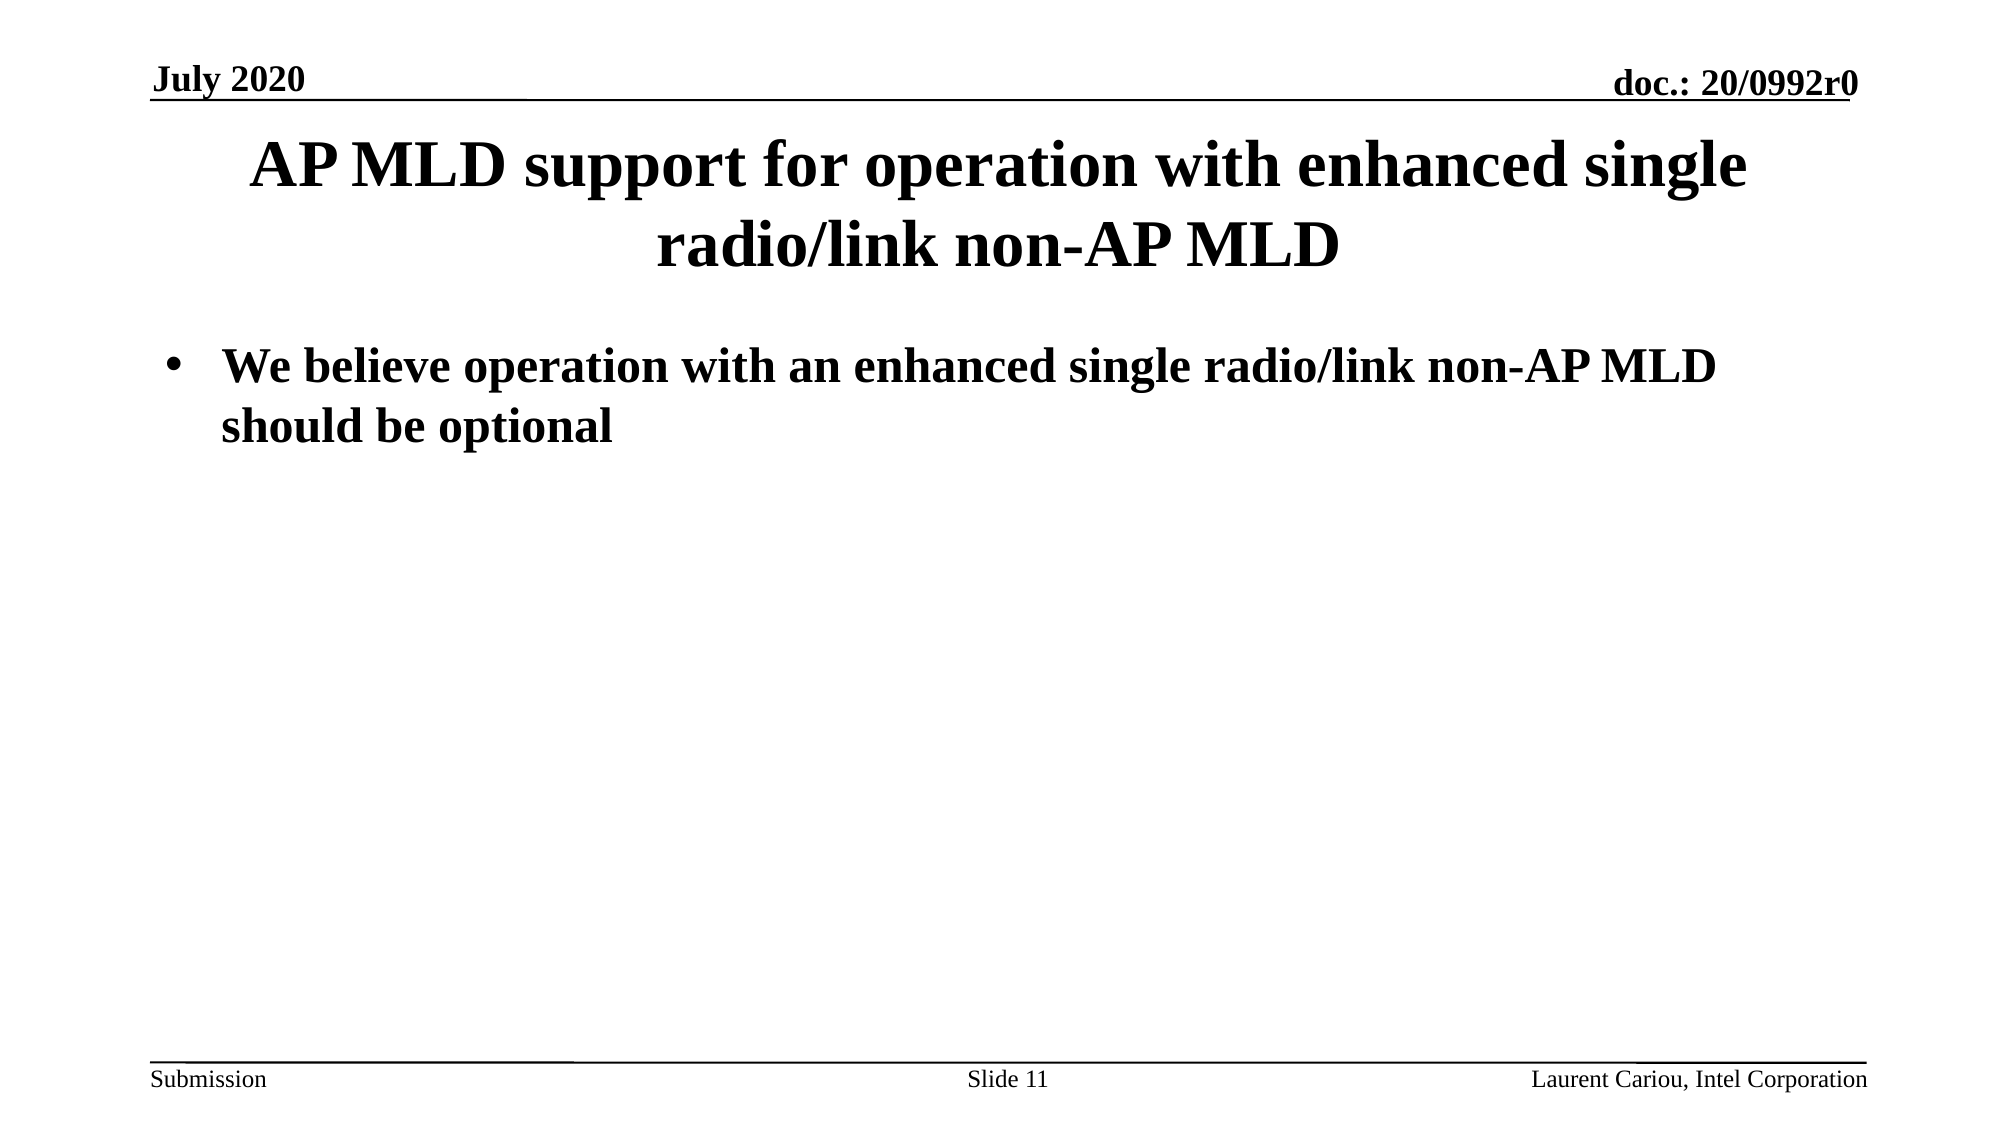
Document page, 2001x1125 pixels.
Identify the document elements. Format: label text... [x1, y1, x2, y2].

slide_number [152, 54, 563, 100]
list We believe operation with an enhanced single radio/link non-AP MLD should be optional [149, 325, 1850, 1001]
footer Laurent Cariou, Intel Corporation [1171, 1061, 1869, 1093]
slide_number Slide 11 [950, 1061, 1067, 1123]
title AP MLD support for operation with enhanced single radio/link non-AP MLD [149, 112, 1850, 288]
